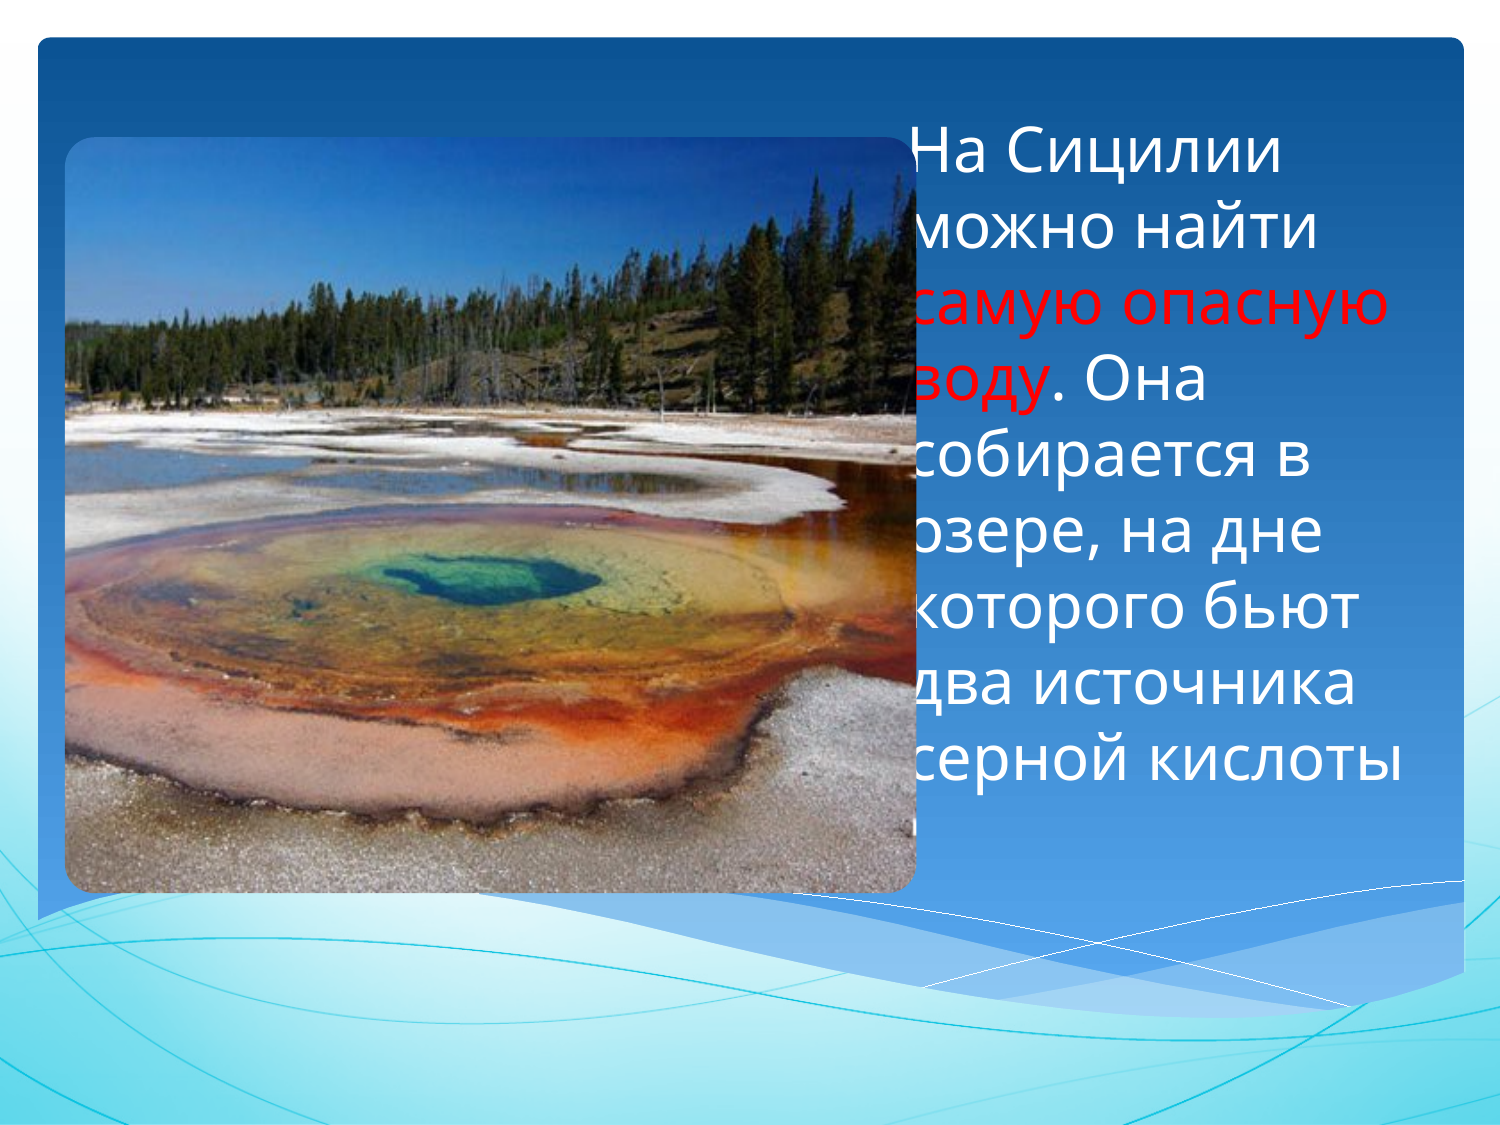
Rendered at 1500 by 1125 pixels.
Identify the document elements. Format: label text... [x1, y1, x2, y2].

picture [64, 136, 917, 894]
list На Сицилии можно найти самую опасную воду. Она собирается в озере, на дне которого бьют два источника серной кислоты [891, 101, 1425, 855]
